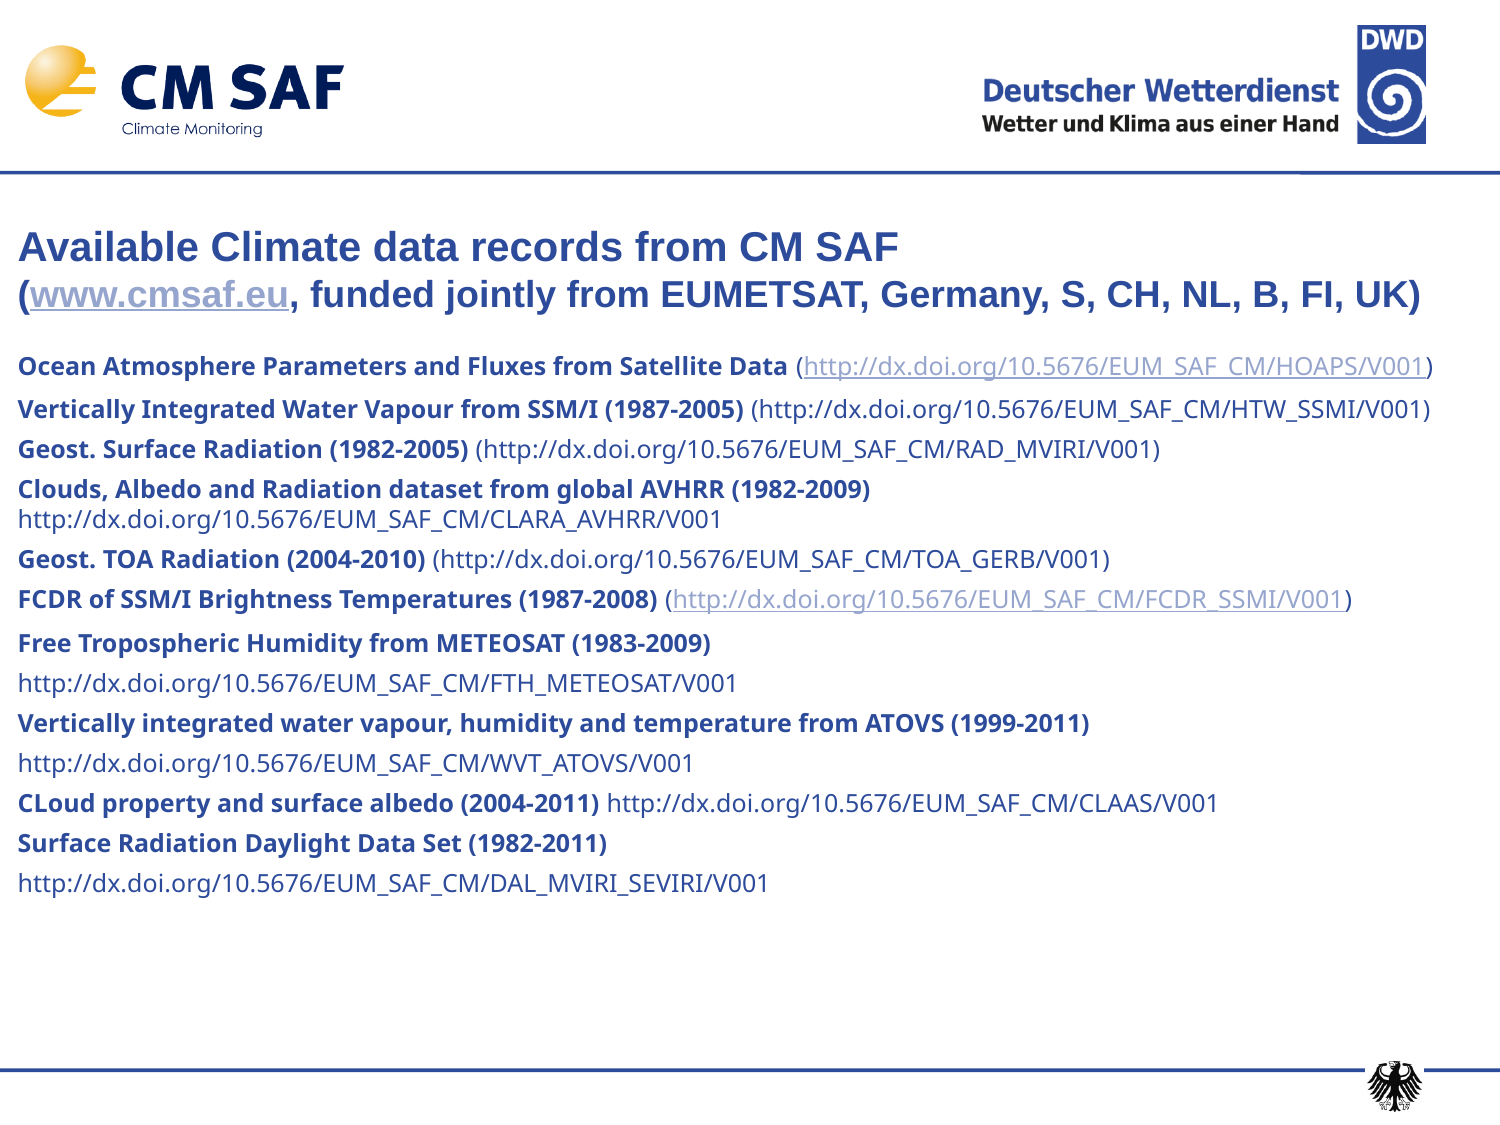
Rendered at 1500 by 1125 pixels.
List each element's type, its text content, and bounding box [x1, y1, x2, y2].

title Available Climate data records from CM SAF (www.cmsaf.eu, funded jointly from EUMETSAT, Germany, S, CH, NL, B, FI, UK) [17, 196, 1483, 315]
picture [982, 25, 1426, 144]
picture [17, 42, 349, 140]
subtitle Ocean Atmosphere Parameters and Fluxes from Satellite Data (http://dx.doi.org/10.5676/EUM_SAF_CM/HOAPS/V001) Vertically Integrated Water Vapour from SSM/I (1987-2005) (http://dx.doi.org/10.5676/EUM_SAF_CM/HTW_SSMI/V001) Geost. Surface Radiation (1982-2005) (http://dx.doi.org/10.5676/EUM_SAF_CM/RAD_MVIRI/V001) Clouds, Albedo and Radiation dataset from global AVHRR (1982-2009) http://dx.doi.org/10.5676/EUM_SAF_CM/CLARA_AVHRR/V001 Geost. TOA Radiation (2004-2010) (http://dx.doi.org/10.5676/EUM_SAF_CM/TOA_GERB/V001) FCDR of SSM/I Brightness Temperatures (1987-2008) (http://dx.doi.org/10.5676/EUM_SAF_CM/FCDR_SSMI/V001) Free Tropospheric Humidity from METEOSAT (1983-2009) http://dx.doi.org/10.5676/EUM_SAF_CM/FTH_METEOSAT/V001 Vertically integrated water vapour, humidity and temperature from ATOVS (1999-2011) http://dx.doi.org/10.5676/EUM_SAF_CM/WVT_ATOVS/V001 CLoud property and surface albedo (2004-2011) http://dx.doi.org/10.5676/EUM_SAF_CM/CLAAS/V001 Surface Radiation Daylight Data Set (1982-2011) http://dx.doi.org/10.5676/EUM_SAF_CM/DAL_MVIRI_SEVIRI/V001 [17, 350, 1500, 1071]
picture [1365, 1071, 1424, 1113]
